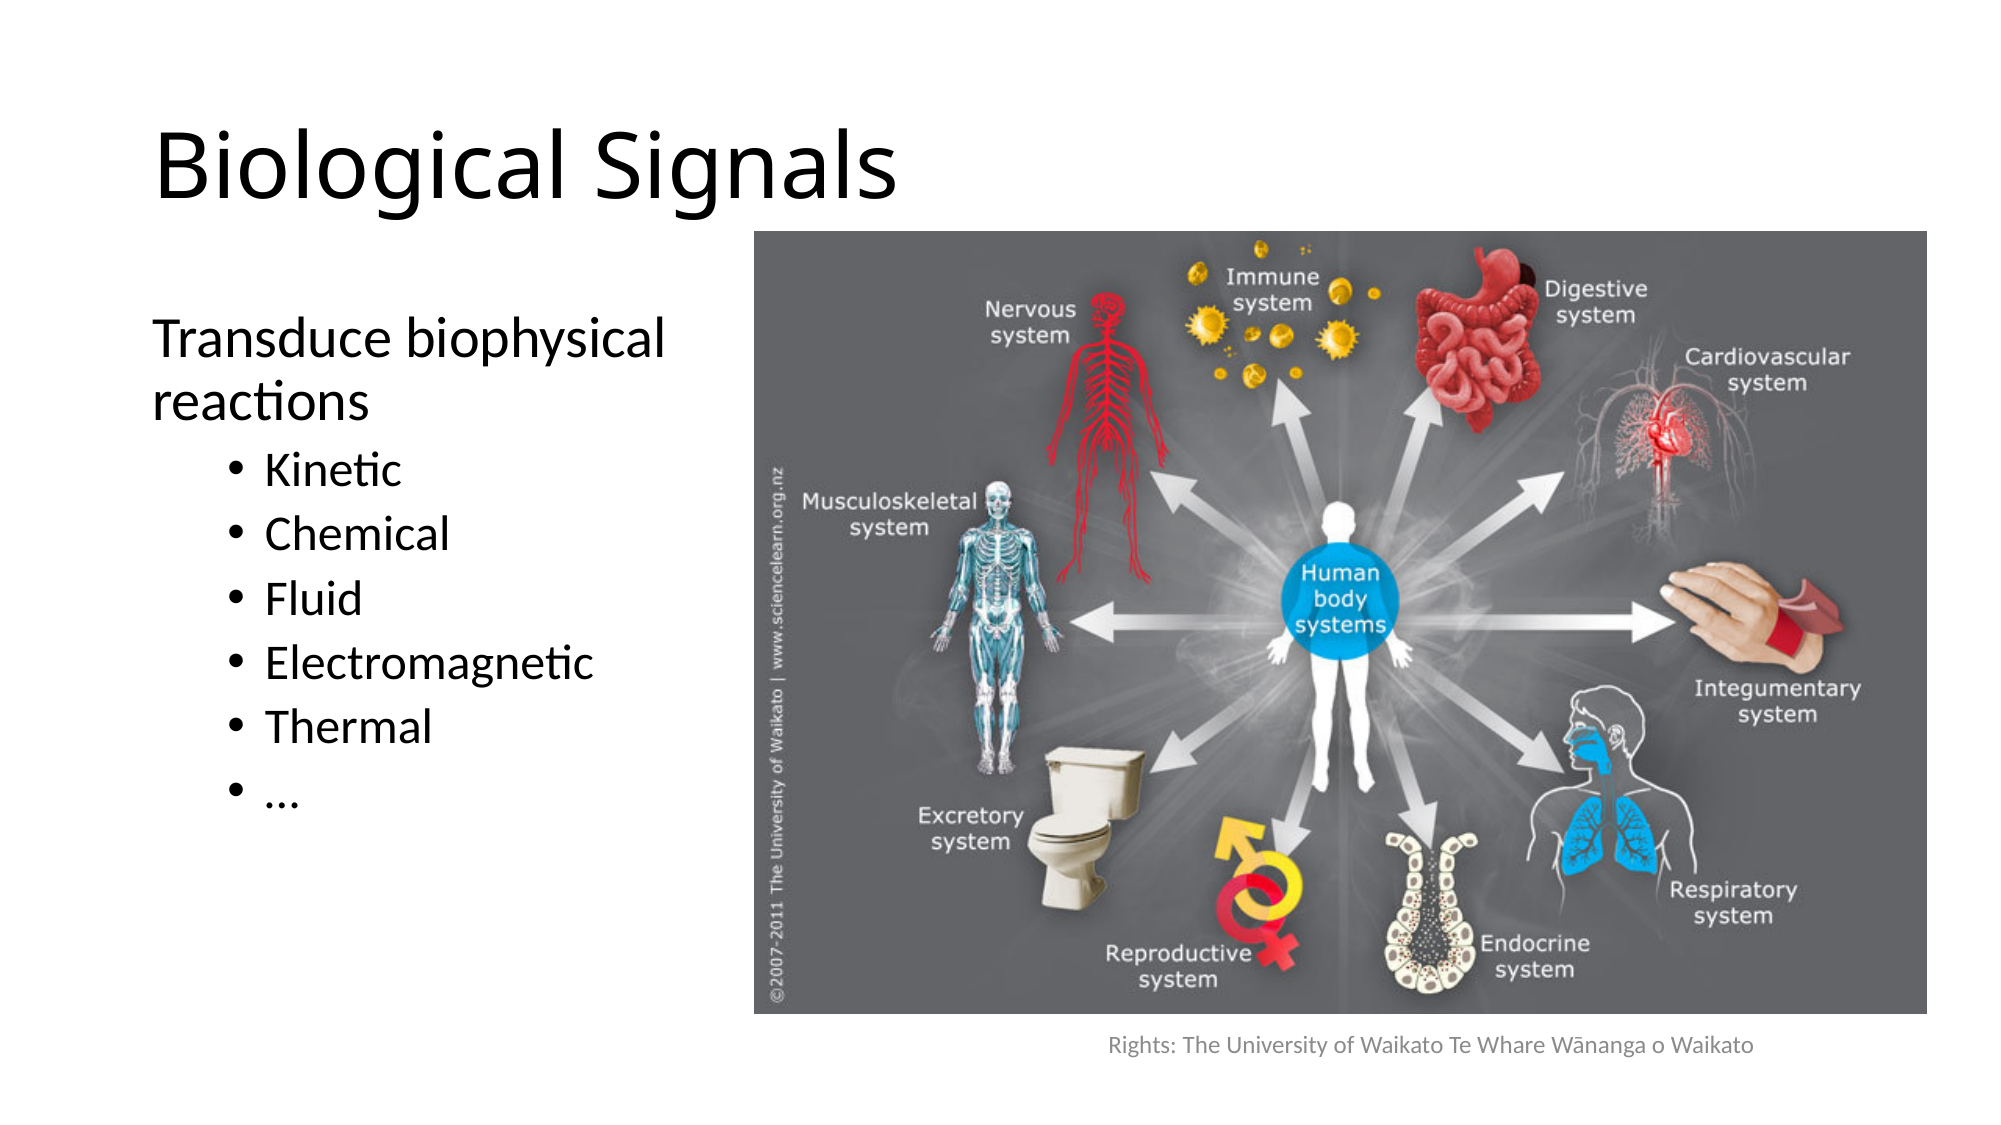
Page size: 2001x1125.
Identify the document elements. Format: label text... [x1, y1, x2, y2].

picture [754, 231, 1927, 1014]
list Transduce biophysical reactions Kinetic Chemical Fluid Electromagnetic Thermal … [137, 299, 732, 1014]
title Biological Signals [137, 59, 1863, 278]
footer Rights: The University of Waikato Te Whare Wānanga o Waikato [937, 1014, 1927, 1074]
